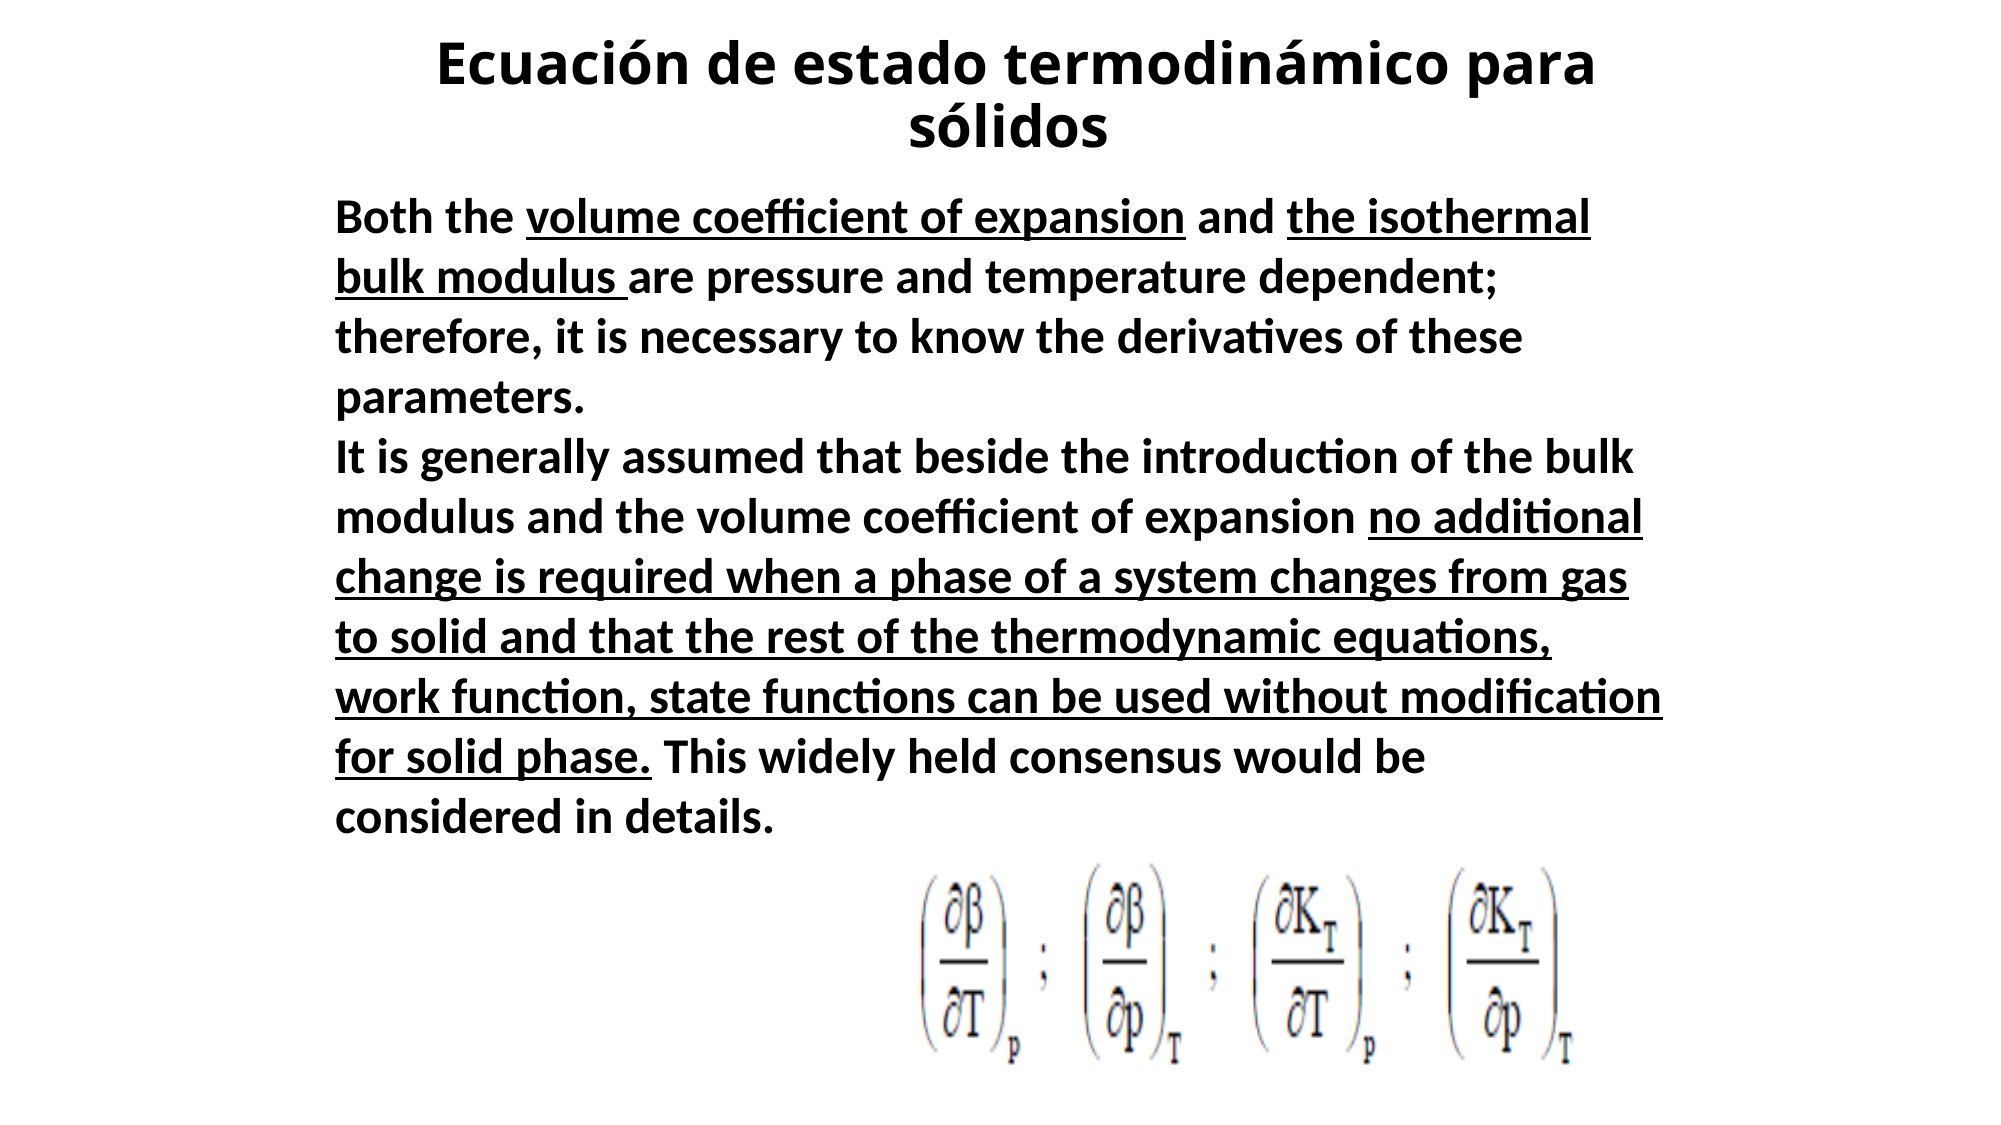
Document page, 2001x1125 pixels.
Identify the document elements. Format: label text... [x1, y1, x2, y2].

title Ecuación de estado termodinámico para sólidos [378, 26, 1654, 168]
text_box Both the volume coefficient of expansion and the isothermal bulk modulus are pressure and temperature dependent; therefore, it is necessary to know the derivatives of these parameters. It is generally assumed that beside the introduction of the bulk modulus and the volume coefficient of expansion no additional change is required when a phase of a system changes from gas to solid and that the rest of the thermodynamic equations, work function, state functions can be used without modification for solid phase. This widely held consensus would be considered in details. [320, 175, 1680, 1125]
picture [898, 846, 1602, 1088]
